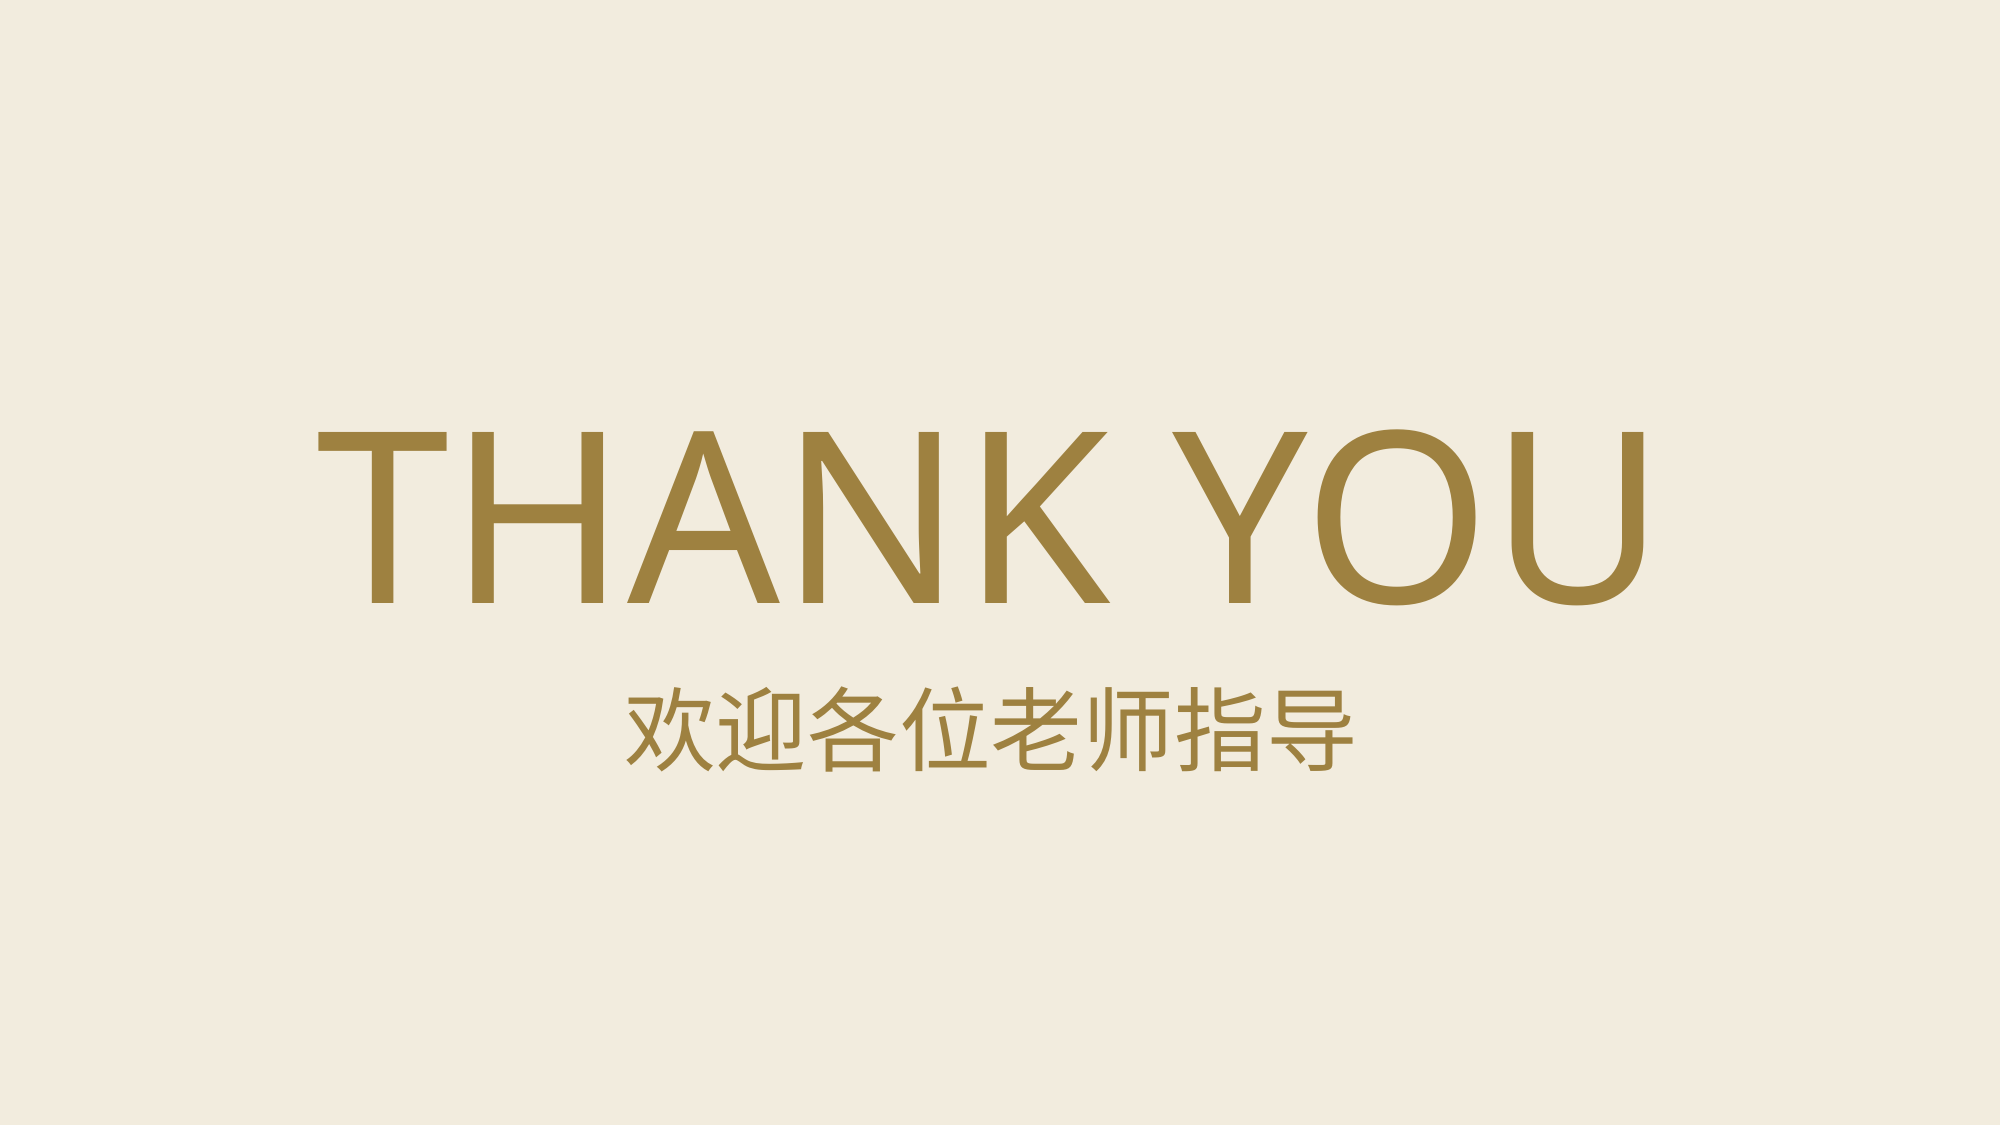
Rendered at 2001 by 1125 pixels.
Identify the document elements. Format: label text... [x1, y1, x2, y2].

text_box 欢迎各位老师指导 [382, 665, 1600, 791]
text_box THANK YOU [80, 356, 1902, 659]
